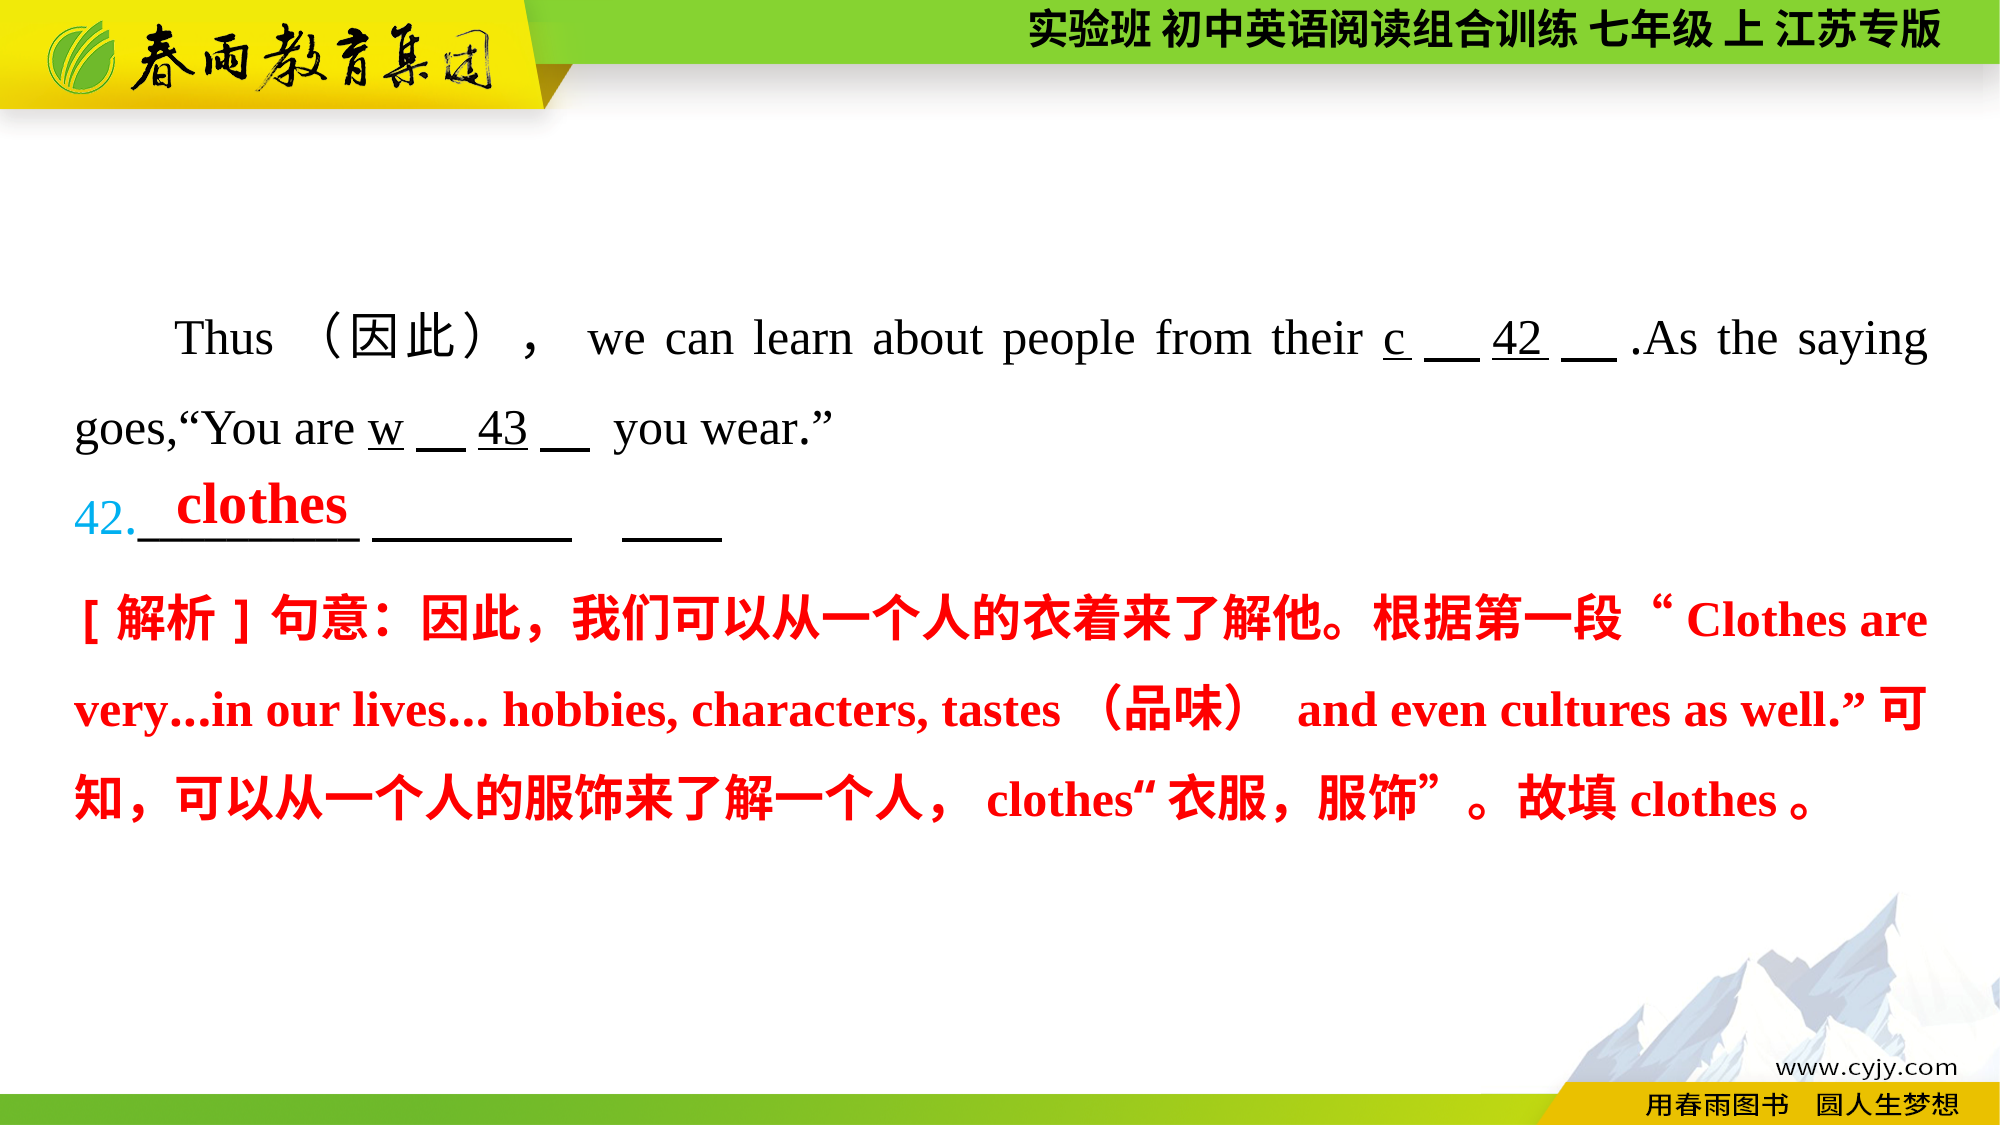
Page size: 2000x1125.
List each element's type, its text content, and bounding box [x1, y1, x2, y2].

picture [0, 0, 2000, 1125]
text_box clothes [162, 457, 364, 543]
list Thus（因此），we can learn about people from their c 42 .As the saying goes,“You are w 43 you wear.” 42.__________ [59, 267, 1944, 549]
text_box [解析]句意：因此，我们可以从一个人的衣着来了解他。根据第一段“Clothes are very...in our lives... hobbies, characters, tastes（品味） and even cultures as well.”可知，可以从一个人的服饰来了解一个人，clothes“衣服，服饰”。故填clothes。 [59, 549, 1944, 835]
